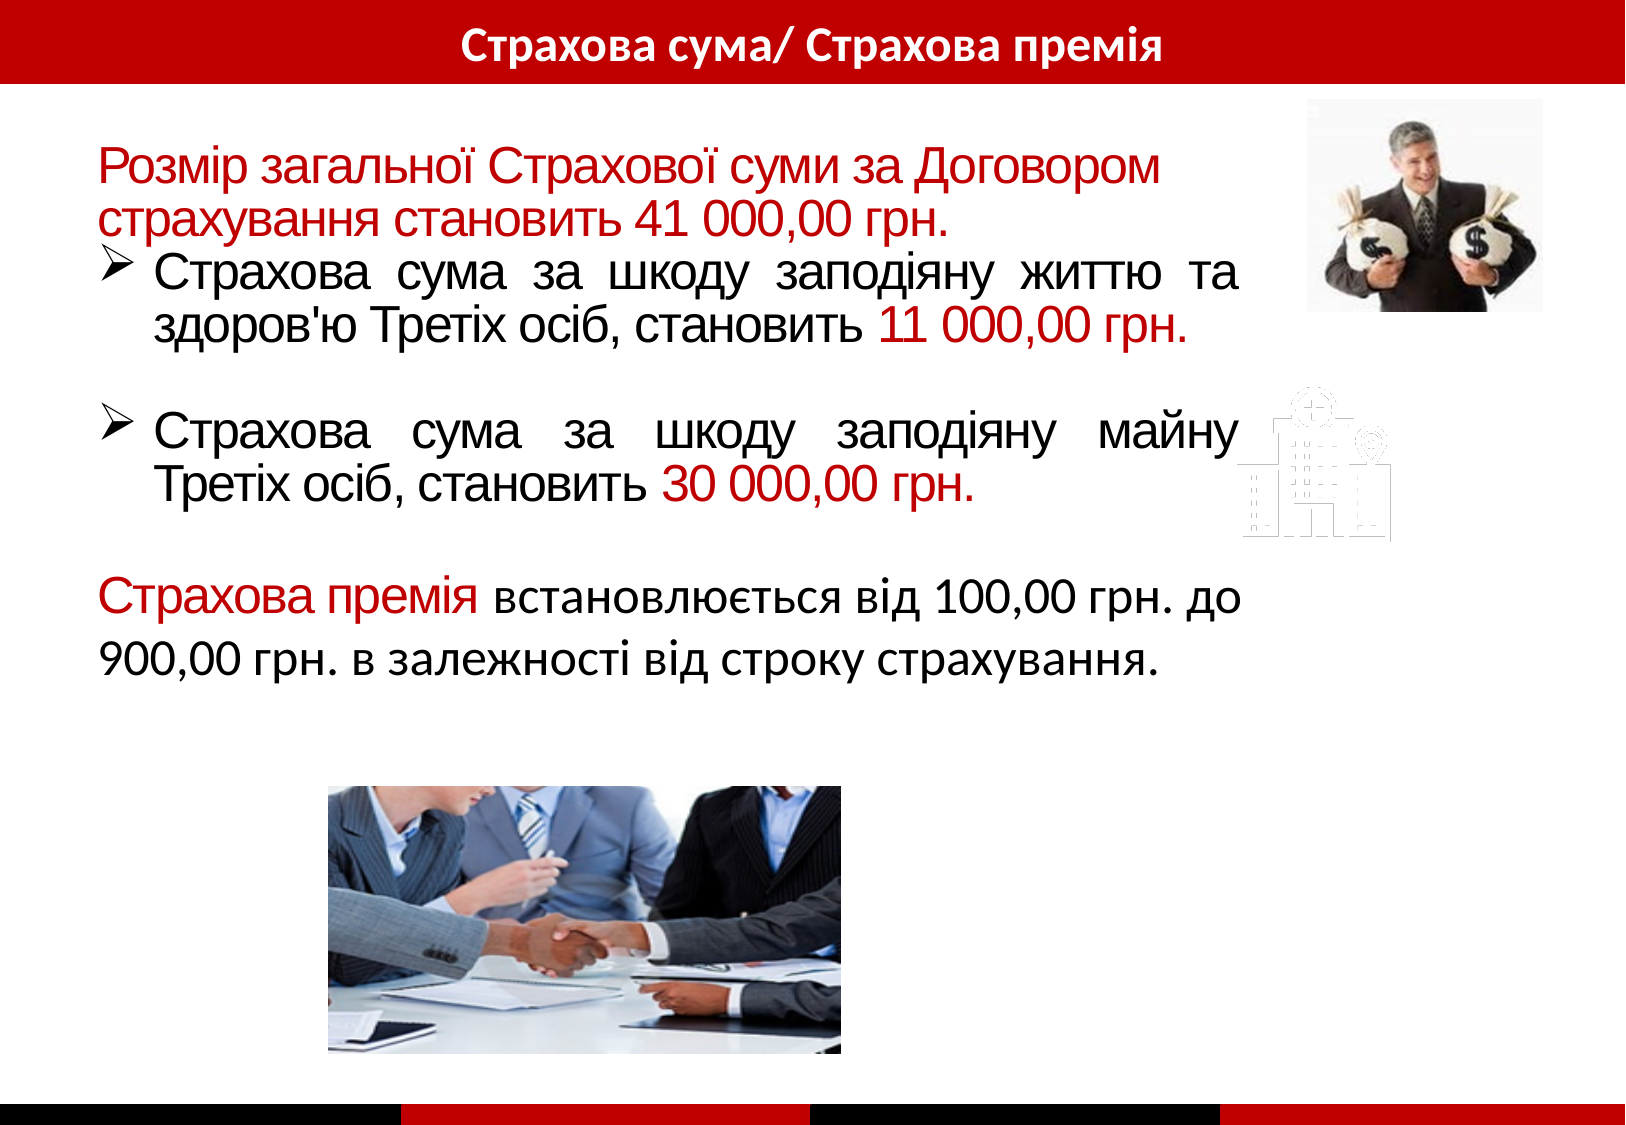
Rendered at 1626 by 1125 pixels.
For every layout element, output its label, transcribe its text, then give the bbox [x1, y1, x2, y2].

text_box [401, 1104, 810, 1125]
text_box [0, 1104, 401, 1125]
picture [1307, 98, 1543, 312]
text_box Страхова сума/ Страхова премія [0, 0, 1625, 84]
text_box [810, 1104, 1220, 1125]
text_box Розмір загальної Страхової суми за Договором страхування становить 41 000,00 грн. Страхова сума за шкоду заподіяну життю та здоров'ю Третіх осіб, становить 11 000,00 грн. Страхова сума за шкоду заподіяну майну Третіх осіб, становить 30 000,00 грн. [82, 133, 1253, 520]
text_box [1220, 1104, 1625, 1125]
picture [327, 786, 841, 1054]
text_box Страхова премія встановлюється від 100,00 грн. до 900,00 грн. в залежності від строку страхування. [82, 553, 1285, 694]
picture [1219, 383, 1408, 572]
